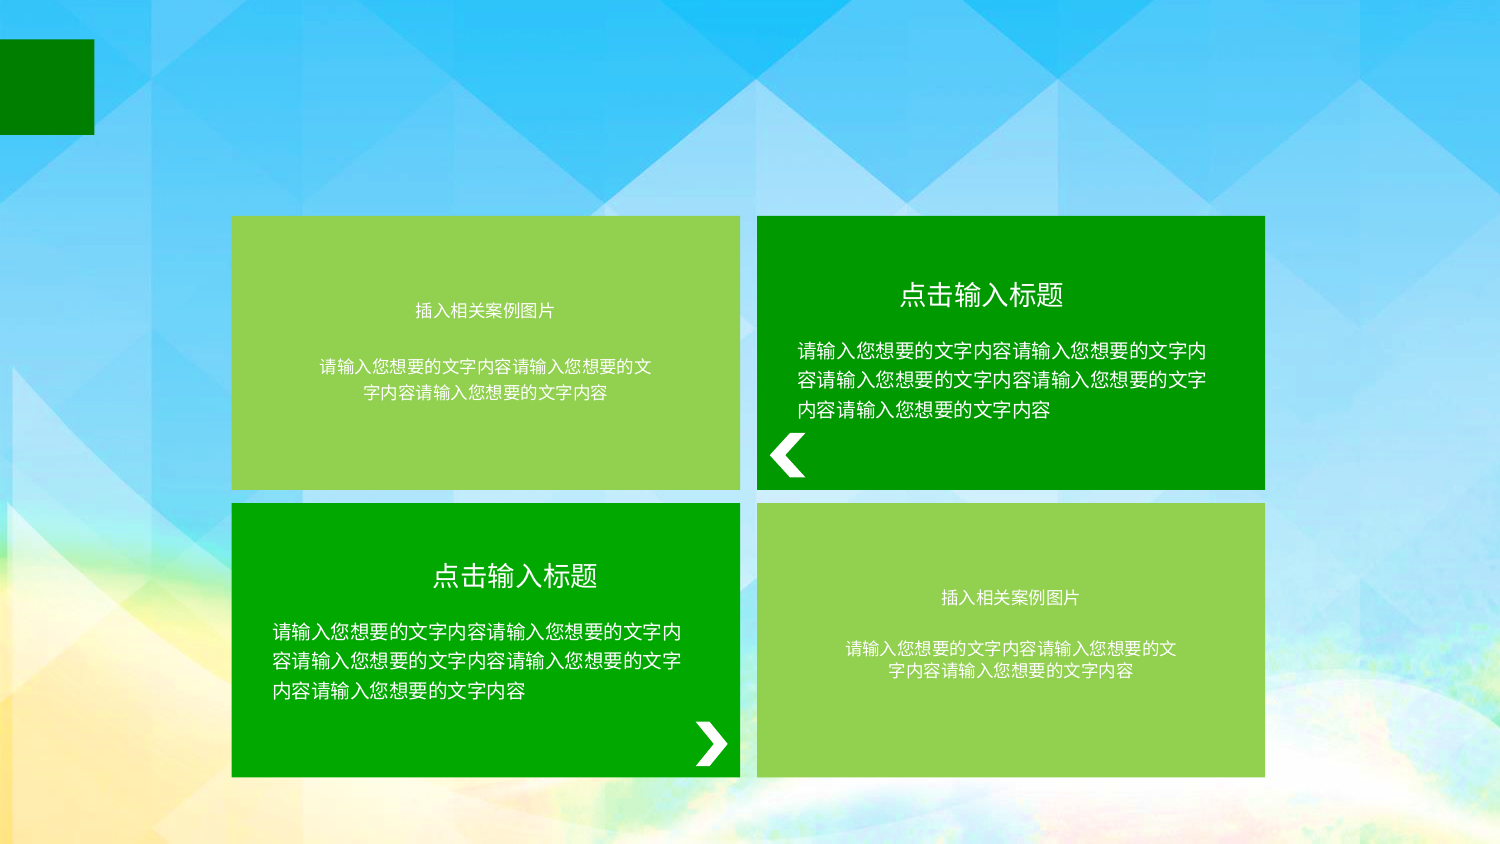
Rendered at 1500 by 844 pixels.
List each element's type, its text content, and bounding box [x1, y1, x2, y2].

text_box [695, 721, 728, 767]
text_box [756, 215, 1266, 491]
text_box 点击输入标题 [331, 558, 700, 592]
text_box 点击输入标题 [797, 277, 1166, 311]
text_box [231, 215, 741, 490]
picture [0, 0, 1500, 844]
text_box 请输入您想要的文字内容请输入您想要的文字内容请输入您想要的文字内容请输入您想要的文字内容请输入您想要的文字内容 [797, 332, 1225, 422]
text_box [757, 503, 1266, 778]
text_box [769, 432, 806, 478]
text_box [230, 502, 741, 779]
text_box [840, 586, 1182, 682]
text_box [315, 299, 657, 405]
text_box 请输入您想要的文字内容请输入您想要的文字内容请输入您想要的文字内容请输入您想要的文字内容请输入您想要的文字内容 [272, 614, 700, 703]
